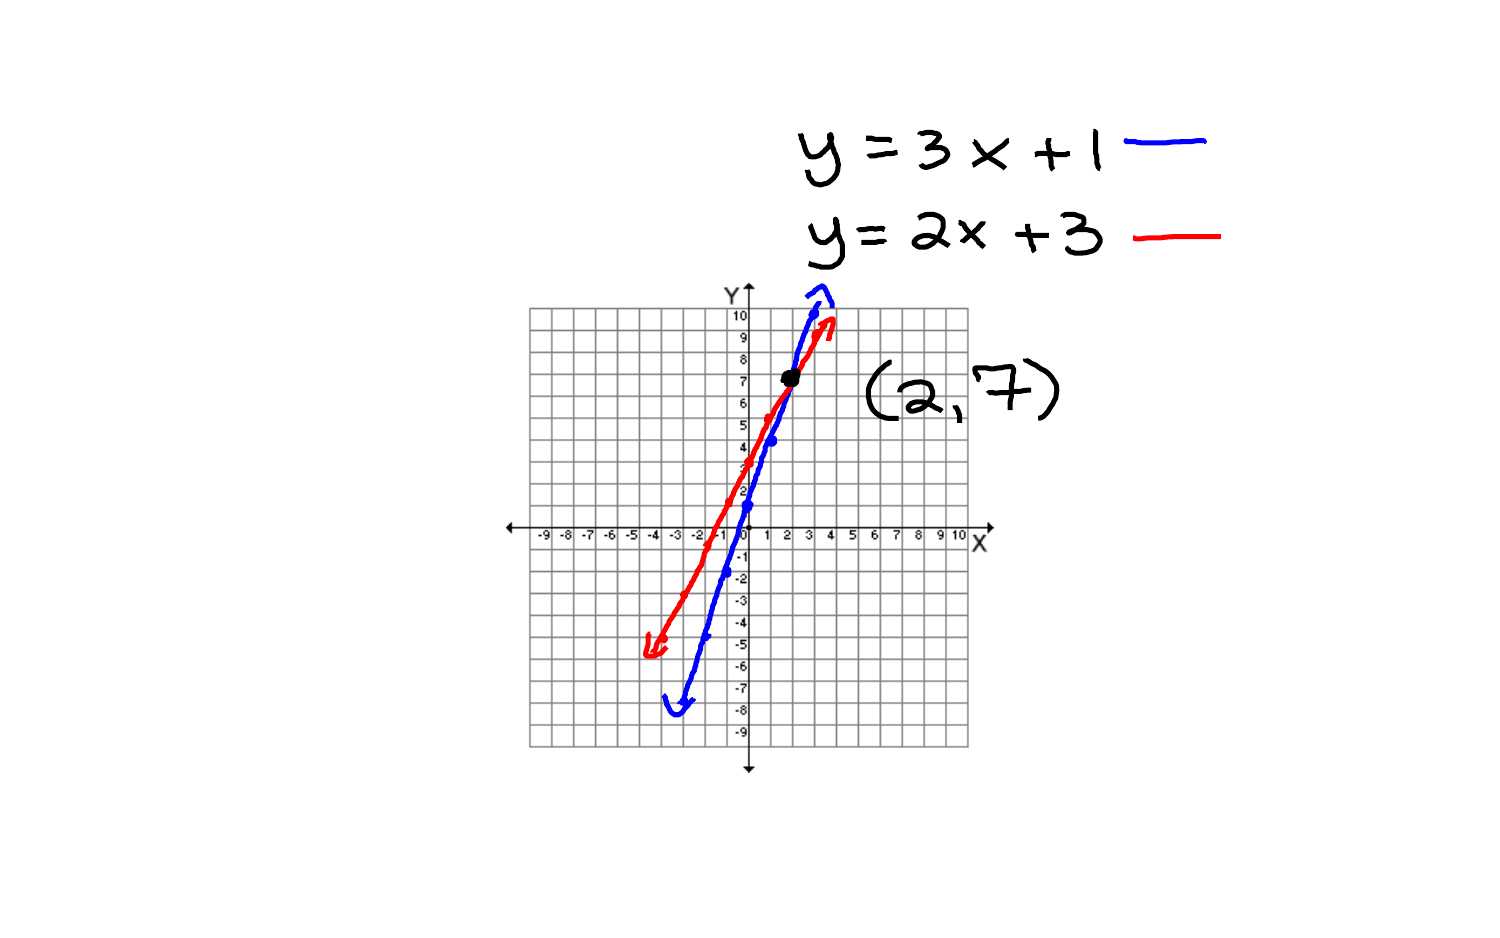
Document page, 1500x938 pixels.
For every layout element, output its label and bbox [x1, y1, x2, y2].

text_box [1026, 223, 1036, 253]
text_box [961, 221, 984, 243]
text_box [1062, 213, 1101, 254]
text_box [913, 213, 950, 248]
text_box [1046, 138, 1054, 171]
text_box [919, 131, 949, 169]
text_box [861, 240, 886, 244]
text_box [1034, 152, 1049, 156]
list [505, 283, 994, 773]
text_box [866, 137, 892, 142]
text_box [808, 218, 844, 268]
text_box [1051, 152, 1070, 156]
text_box [857, 227, 885, 232]
text_box [973, 140, 989, 156]
text_box [1125, 139, 1206, 144]
text_box [867, 151, 898, 158]
text_box [799, 133, 840, 186]
text_box [1093, 130, 1101, 170]
text_box [782, 358, 1058, 424]
text_box [958, 221, 971, 234]
text_box [1133, 235, 1221, 240]
text_box [971, 234, 985, 248]
text_box [972, 139, 1009, 166]
text_box [988, 156, 1006, 170]
